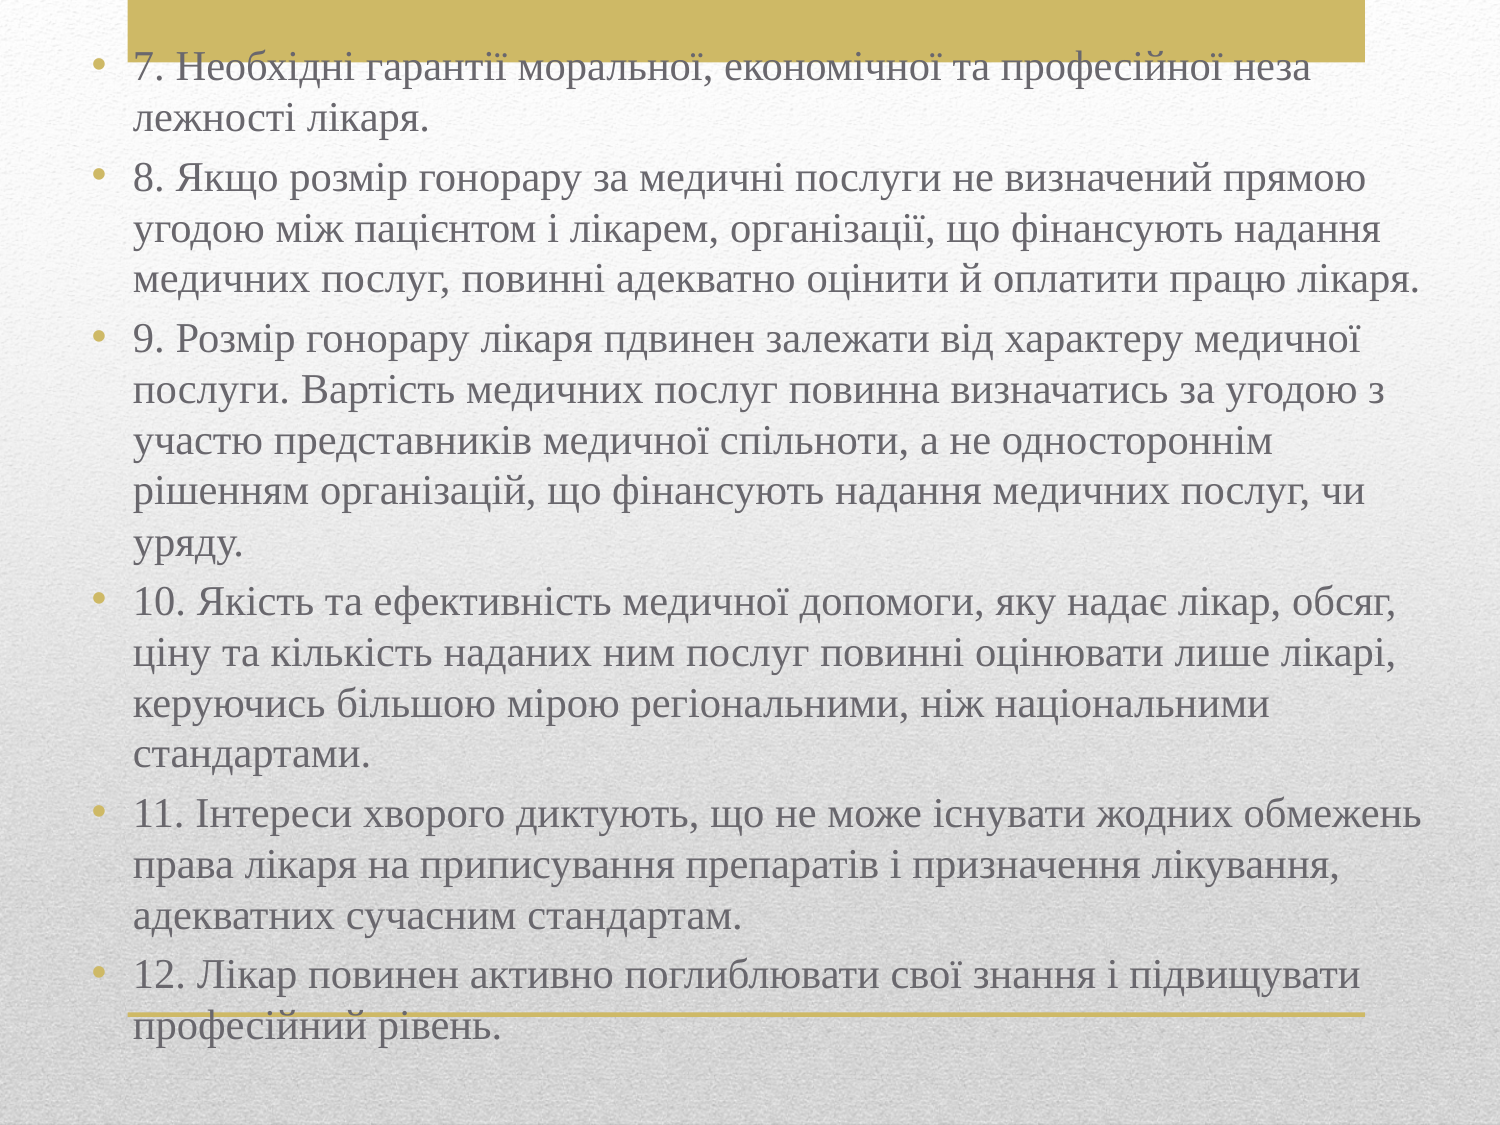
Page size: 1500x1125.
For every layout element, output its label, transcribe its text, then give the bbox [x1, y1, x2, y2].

list 7. Необхідні гарантії моральної, економічної та професійної неза­лежності лікаря. 8. Якщо розмір гонорару за медичні послуги не визначений прямою угодою між пацієнтом і лікарем, організації, що фінансують надання медичних послуг, повинні адекватно оцінити й оплатити працю лікаря. 9. Розмір гонорару лікаря пдвинен залежати від характеру медичної послуги. Вартість медичних послуг повинна визначатись за угодою з участю представників медичної спільноти, а не одностороннім рішенням організацій, що фінансують надання медичних послуг, чи уряду. 10. Якість та ефективність медичної допомоги, яку надає лікар, обсяг, ціну та кількість наданих ним послуг повинні оцінювати лише лікарі, керуючись більшою мірою регіональними, ніж національними стандартами. 11. Інтереси хворого диктують, що не може існувати жодних обме­жень права лікаря на приписування препаратів і призначення лікуван­ня, адекватних сучасним стандартам. 12. Лікар повинен активно поглиблювати свої знання і підвищувати професійний рівень. [76, 30, 1459, 1071]
